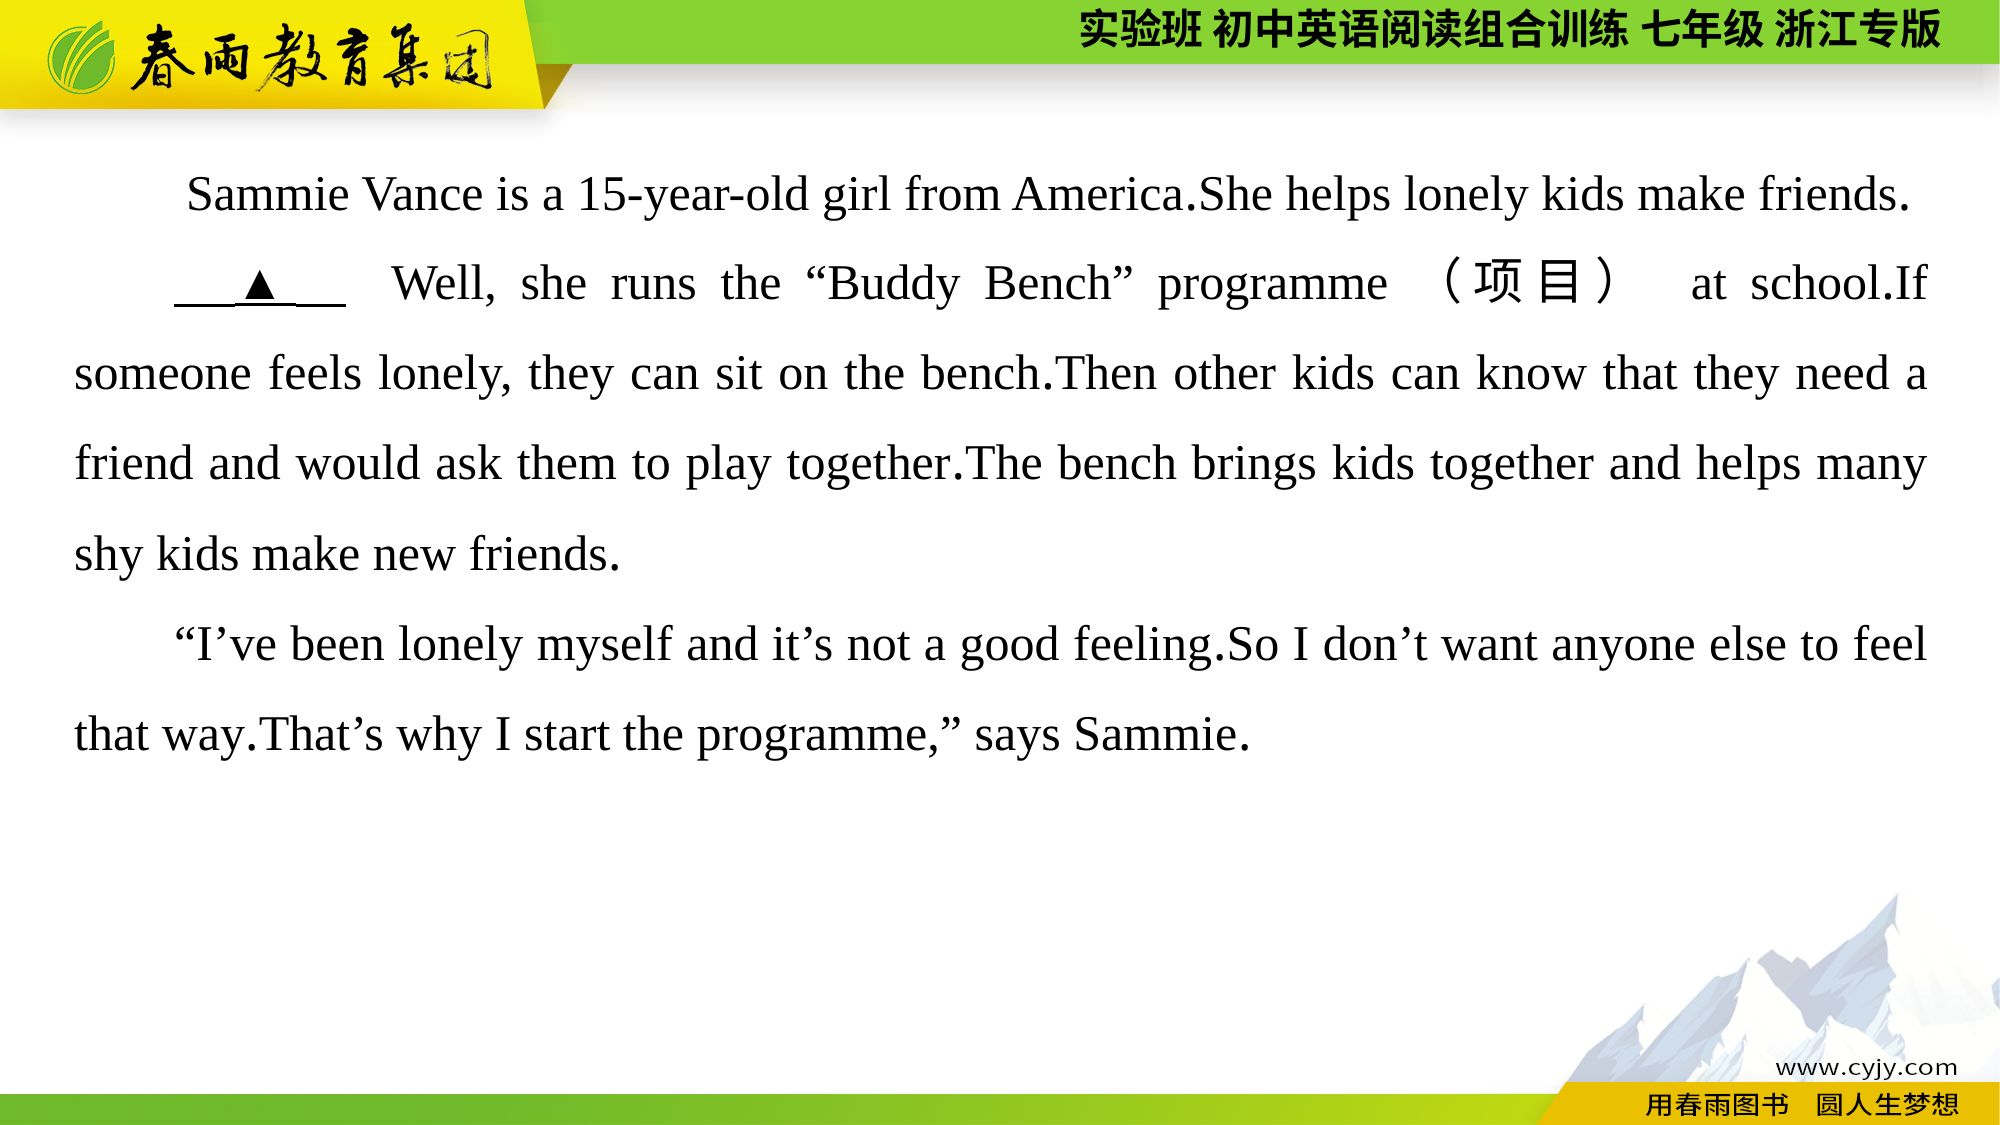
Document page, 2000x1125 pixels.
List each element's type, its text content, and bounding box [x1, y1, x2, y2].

picture [0, 0, 2000, 1125]
list Sammie Vance is a 15-year-old girl from America.She helps lonely kids make friends. ▲ Well, she runs the “Buddy Bench” programme（项目） at school.If someone feels lonely, they can sit on the bench.Then other kids can know that they need a friend and would ask them to play together.The bench brings kids together and helps many shy kids make new friends. “I’ve been lonely myself and it’s not a good feeling.So I don’t want anyone else to feel that way.That’s why I start the programme,” says Sammie. [59, 122, 1944, 763]
